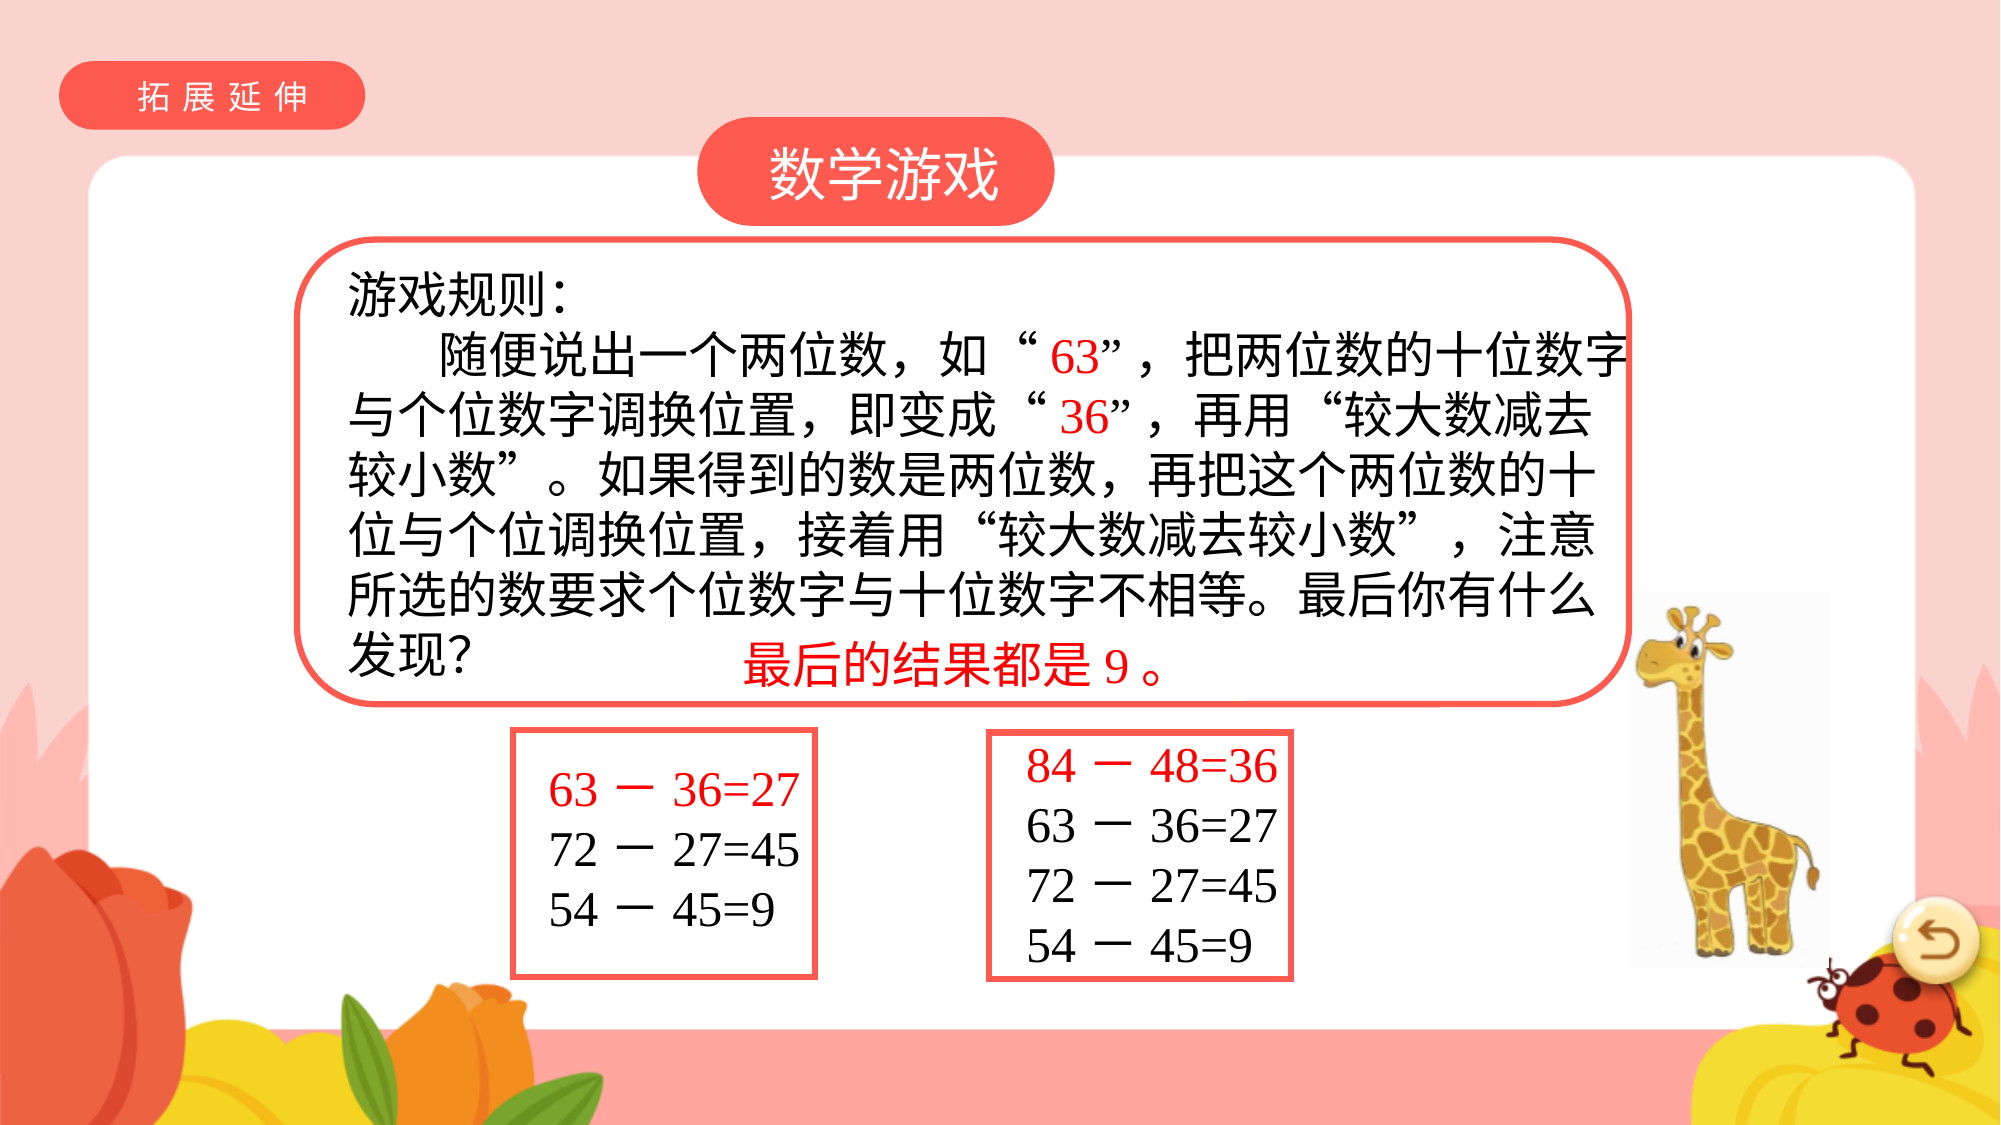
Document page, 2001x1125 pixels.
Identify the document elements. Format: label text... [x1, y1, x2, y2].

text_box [297, 239, 1655, 705]
text_box 数学游戏 [753, 130, 1138, 216]
text_box [696, 116, 1037, 227]
picture [0, 0, 2001, 1125]
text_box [989, 724, 1400, 983]
text_box 拓展延伸 [111, 68, 333, 124]
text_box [512, 730, 922, 977]
